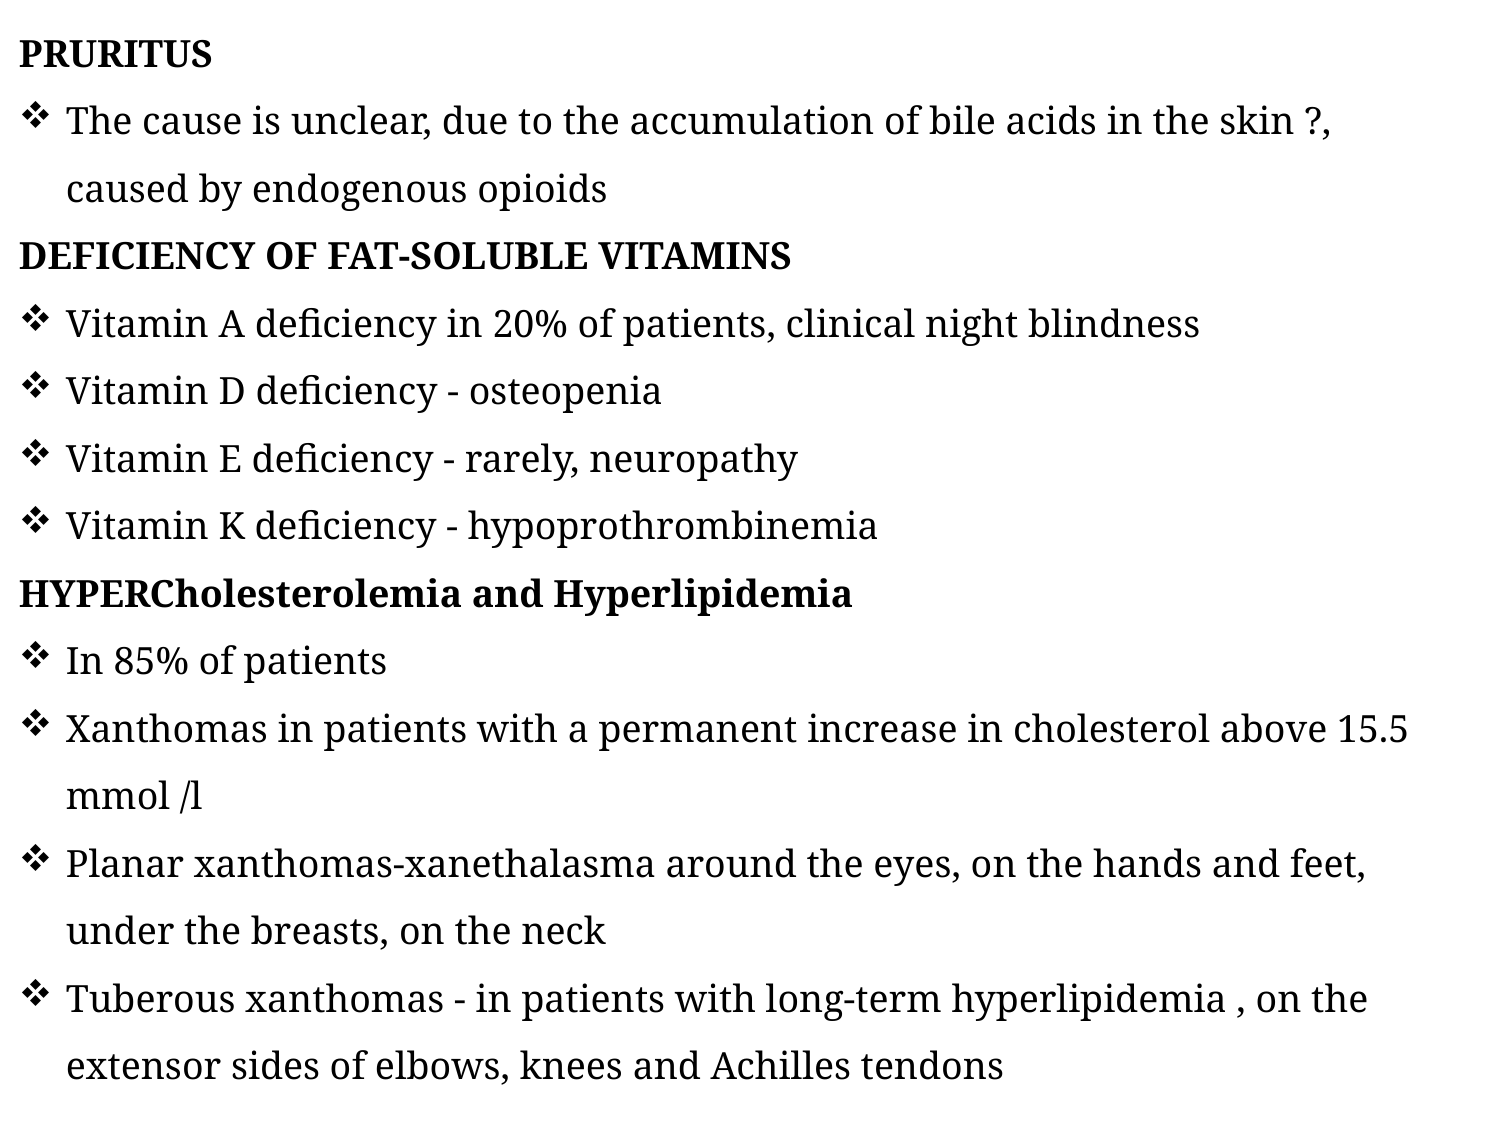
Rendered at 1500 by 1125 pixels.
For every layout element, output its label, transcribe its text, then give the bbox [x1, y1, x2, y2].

text_box PRURITUS The cause is unclear, due to the accumulation of bile acids in the skin ?, caused by endogenous opioids DEFICIENCY OF FAT-SOLUBLE VITAMINS Vitamin A deficiency in 20% of patients, clinical night blindness Vitamin D deficiency - osteopenia Vitamin E deficiency - rarely, neuropathy Vitamin K deficiency - hypoprothrombinemia HYPERCholesterolemia and Hyperlipidemia In 85% of patients Xanthomas in patients with a permanent increase in cholesterol above 15.5 mmol /l Planar xanthomas-xanethalasma around the eyes, on the hands and feet, under the breasts, on the neck Tuberous xanthomas - in patients with long-term hyperlipidemia , on the extensor sides of elbows, knees and Achilles tendons [4, 0, 1467, 1125]
